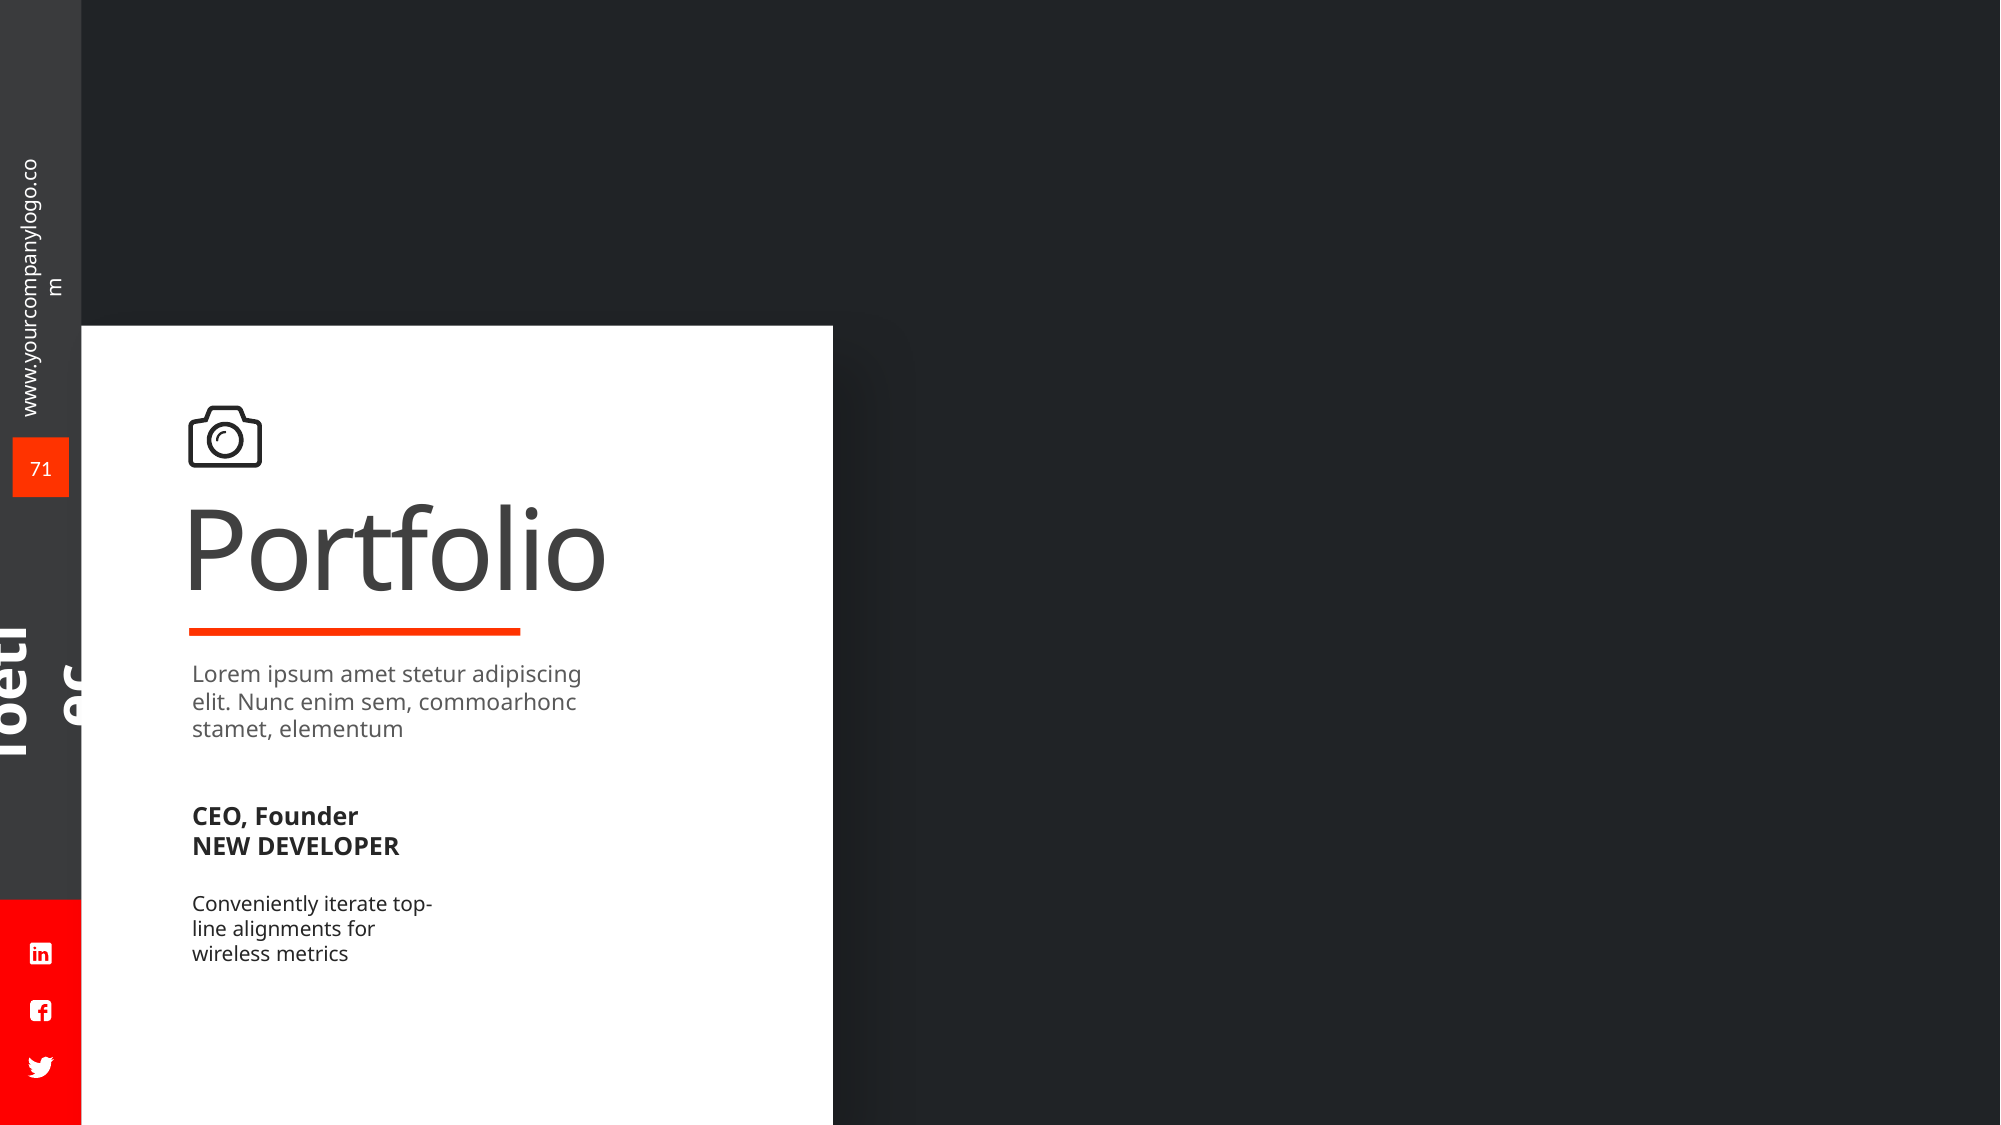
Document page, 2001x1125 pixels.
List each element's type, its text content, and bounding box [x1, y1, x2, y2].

picture [81, 0, 2000, 1125]
slide_number 71 [12, 437, 69, 498]
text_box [189, 628, 521, 636]
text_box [188, 405, 262, 468]
